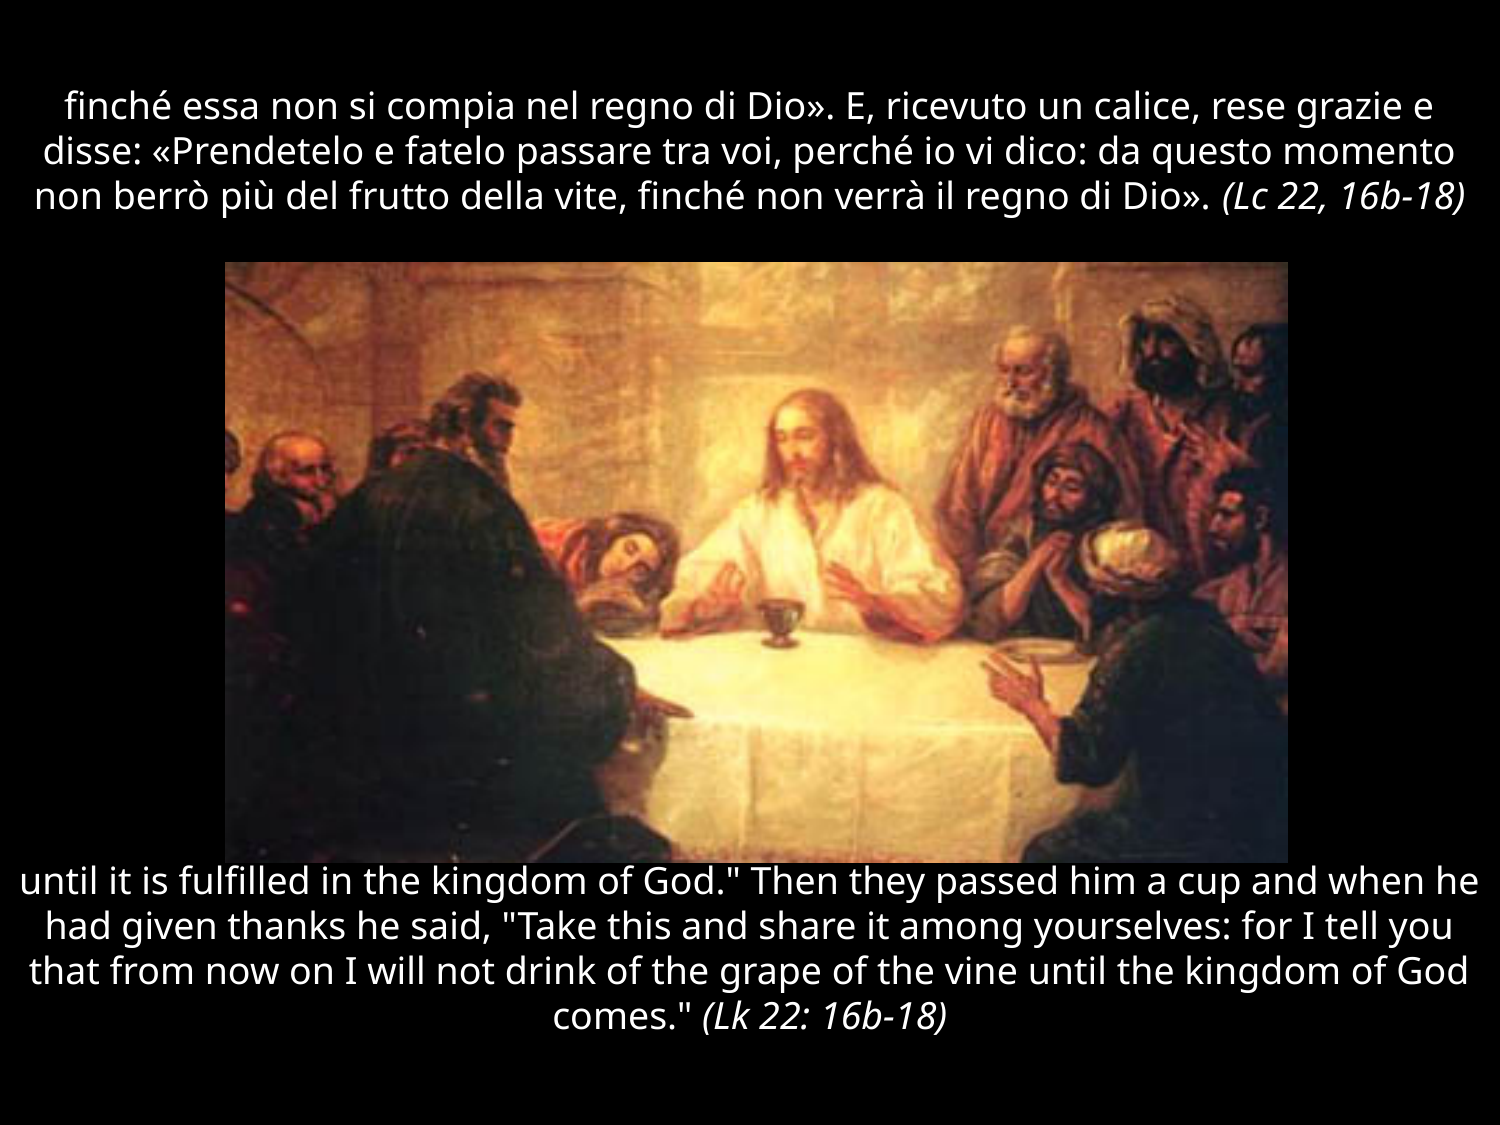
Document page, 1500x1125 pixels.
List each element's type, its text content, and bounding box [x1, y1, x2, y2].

text_box until it is fulfilled in the kingdom of God." Then they passed him a cup and when he had given thanks he said, "Take this and share it among yourselves: for I tell you that from now on I will not drink of the grape of the vine until the kingdom of God comes." (Lk 22: 16b-18) [0, 849, 1500, 1045]
text_box finché essa non si compia nel regno di Dio». E, ricevuto un calice, rese grazie e disse: «Prendetelo e fatelo passare tra voi, perché io vi dico: da questo momento non berrò più del frutto della vite, finché non verrà il regno di Dio». (Lc 22, 16b-18) [0, 74, 1500, 225]
picture [224, 262, 1288, 863]
